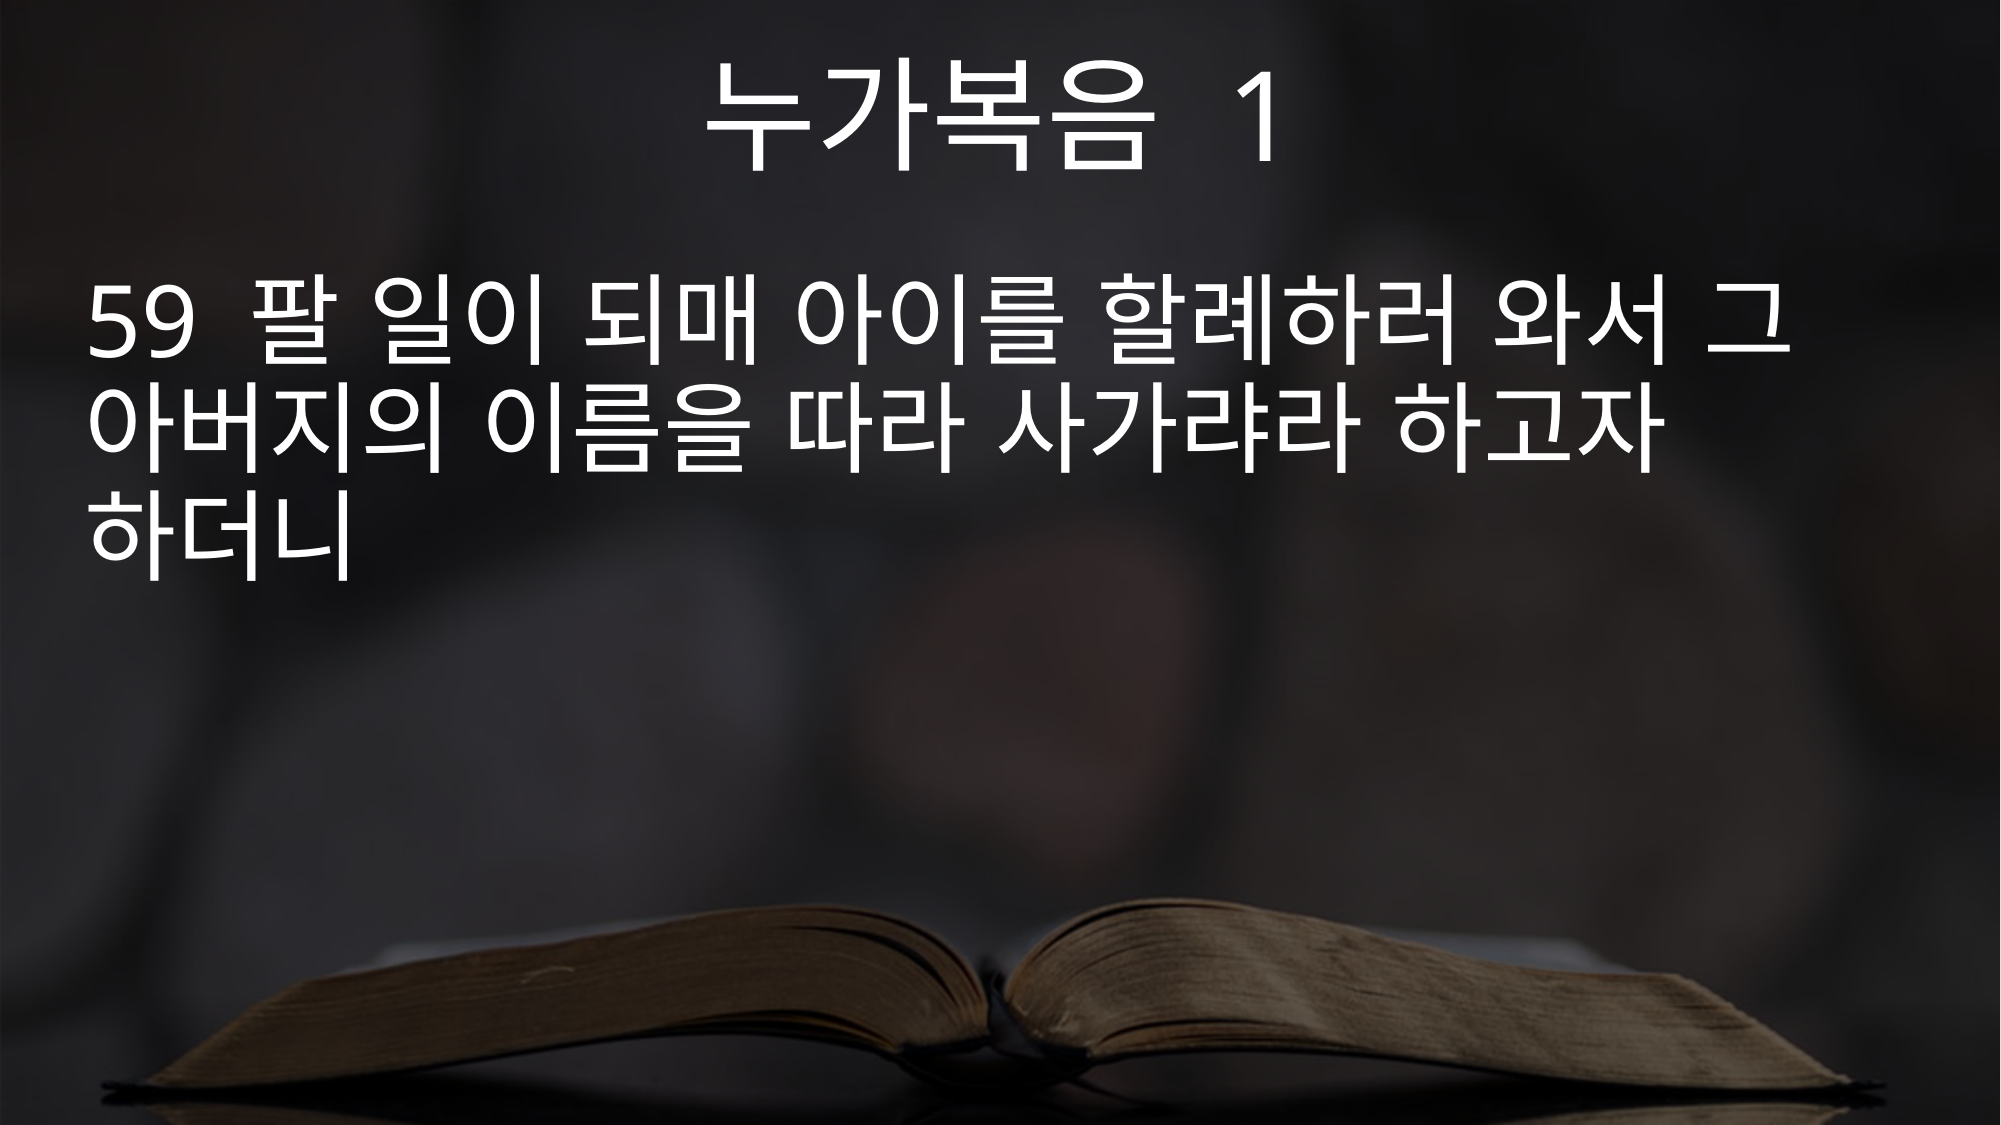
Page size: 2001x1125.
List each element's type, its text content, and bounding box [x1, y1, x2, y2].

footer 누가복음 1 [0, 32, 2000, 192]
list 59 팔 일이 되매 아이를 할례하러 와서 그 아버지의 이름을 따라 사가랴라 하고자 하더니 [69, 263, 1953, 423]
picture [0, 0, 2001, 1125]
